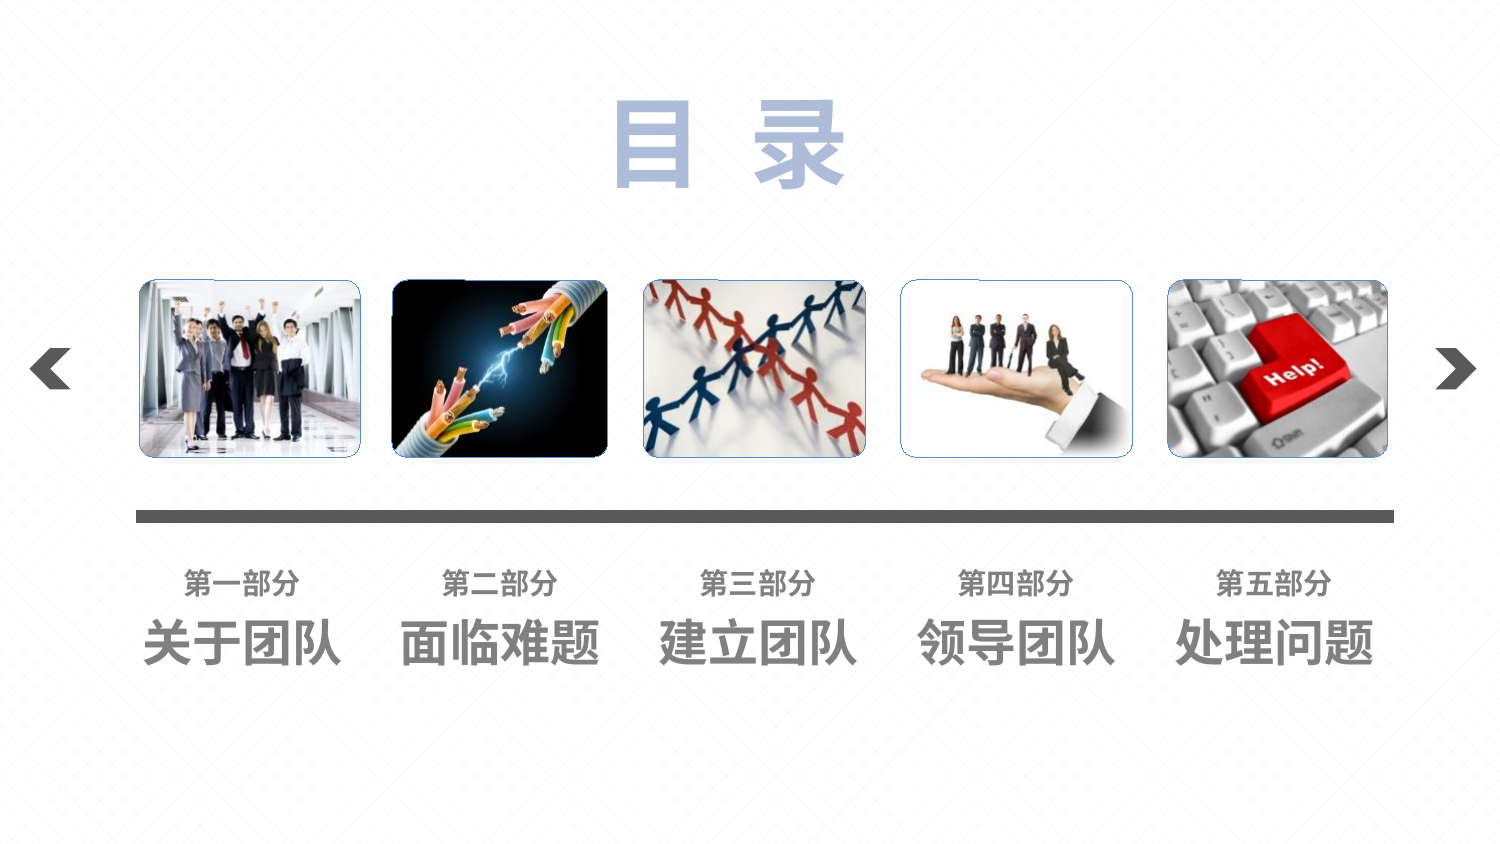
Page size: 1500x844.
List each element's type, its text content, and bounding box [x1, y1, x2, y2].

picture [139, 279, 361, 458]
text_box 目 录 [588, 72, 865, 208]
text_box 第五部分 处理问题 [1156, 550, 1393, 680]
text_box 第二部分 面临难题 [381, 550, 619, 680]
text_box 第三部分 建立团队 [639, 550, 877, 680]
text_box 第一部分 关于团队 [123, 550, 361, 680]
picture [391, 279, 609, 458]
text_box [1433, 345, 1479, 392]
picture [1167, 279, 1389, 458]
text_box [27, 345, 73, 392]
text_box 第四部分 领导团队 [898, 550, 1135, 680]
picture [900, 279, 1133, 458]
picture [643, 279, 866, 458]
